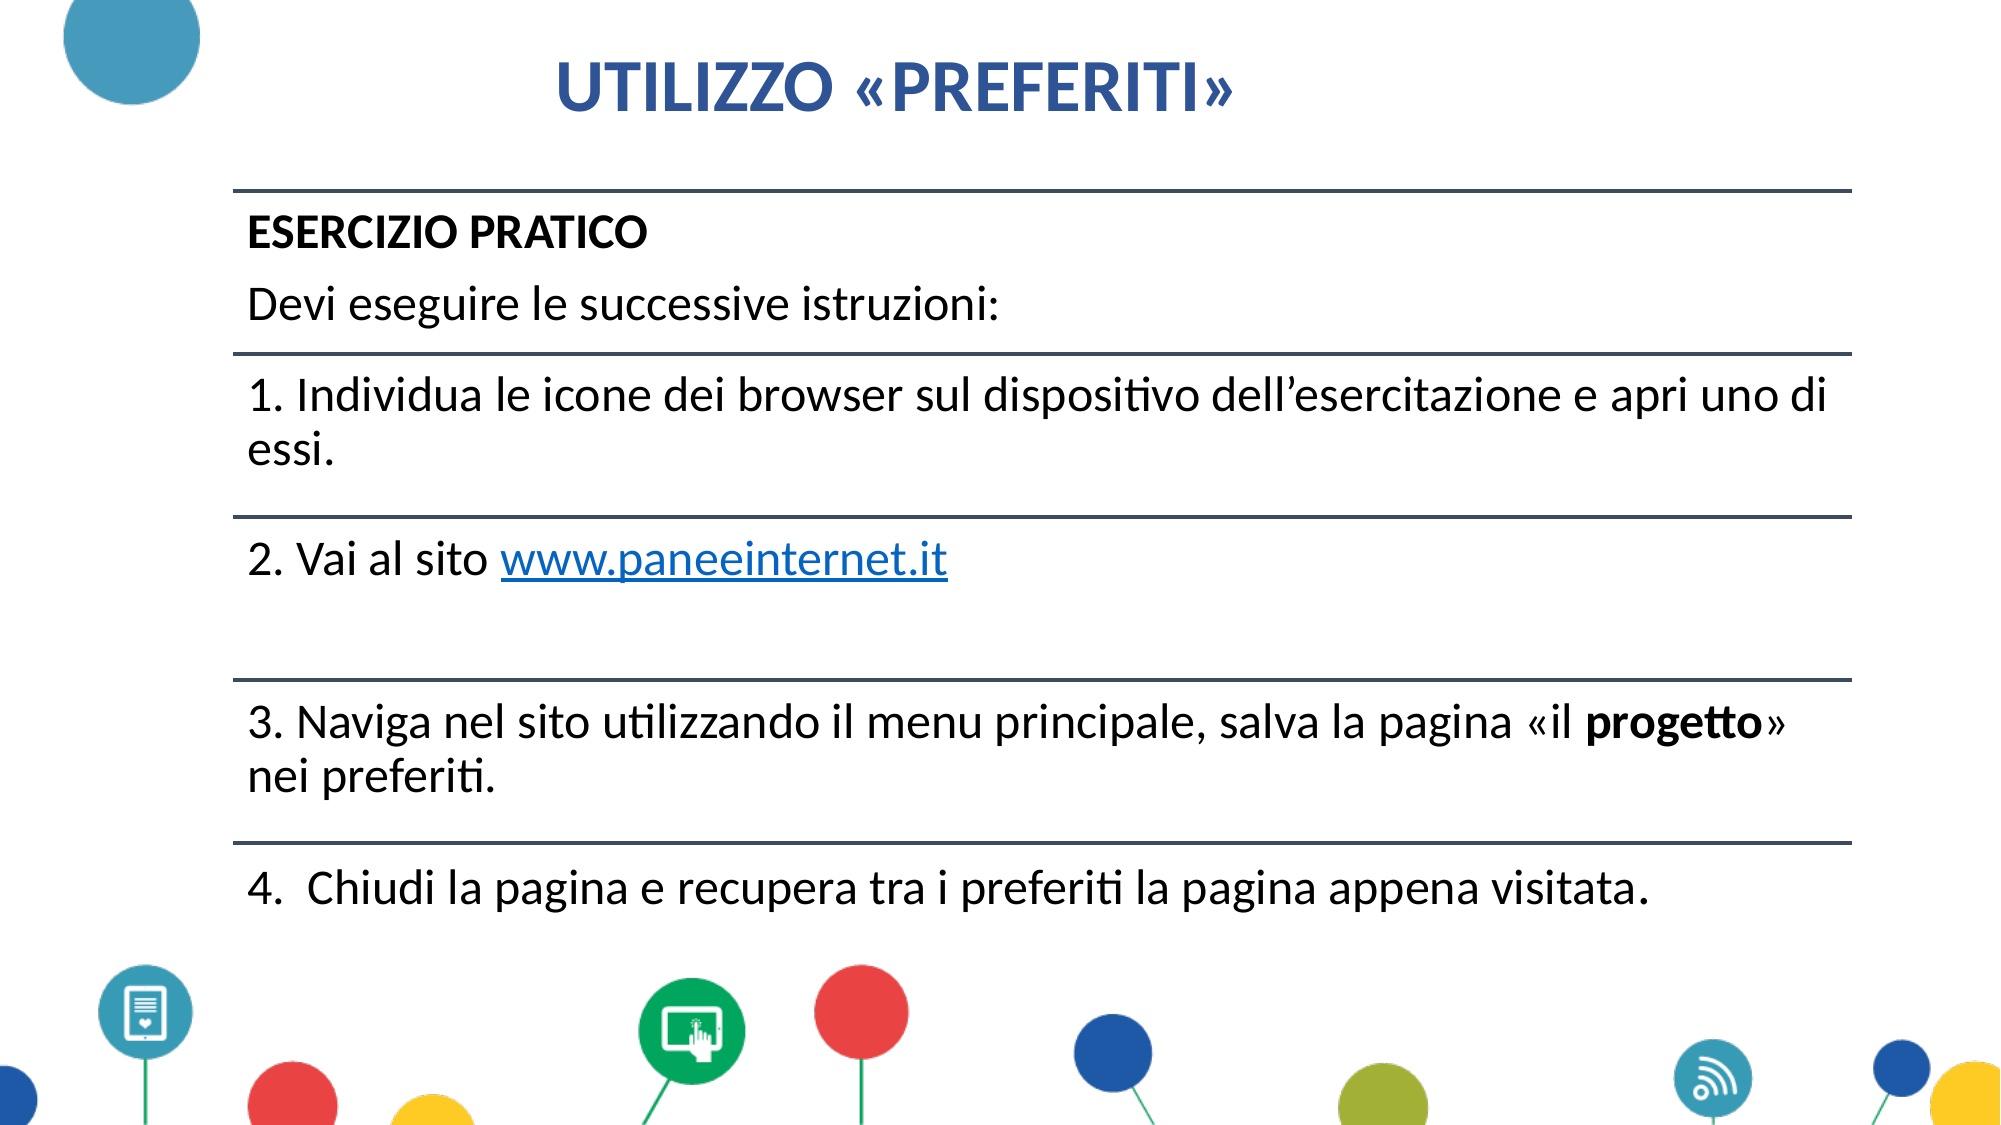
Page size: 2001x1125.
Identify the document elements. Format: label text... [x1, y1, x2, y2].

title Utilizzo «preferiti» [229, 0, 1468, 192]
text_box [232, 190, 1852, 1007]
picture [0, 0, 2000, 1125]
